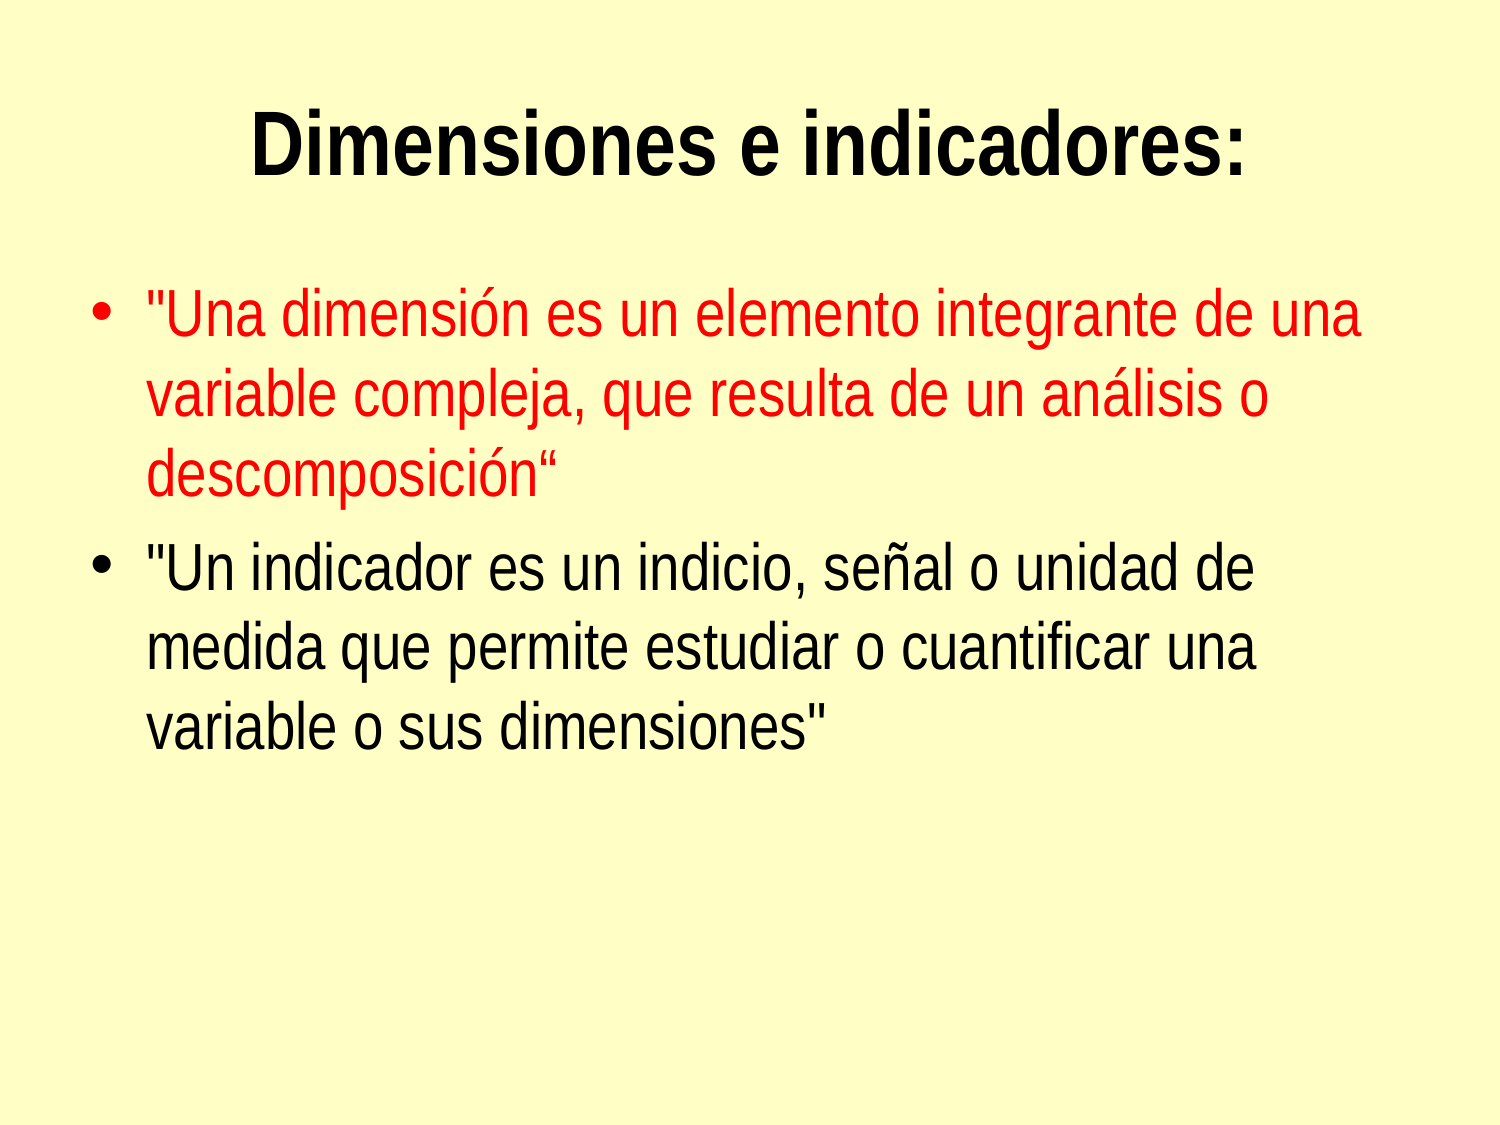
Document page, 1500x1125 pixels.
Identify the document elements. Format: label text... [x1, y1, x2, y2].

list "Una dimensión es un elemento integrante de una variable compleja, que resulta de un análisis o descomposición“ "Un indicador es un indicio, señal o unidad de medida que permite estudiar o cuantificar una variable o sus dimensiones" [75, 262, 1425, 1005]
title Dimensiones e indicadores: [75, 45, 1425, 233]
